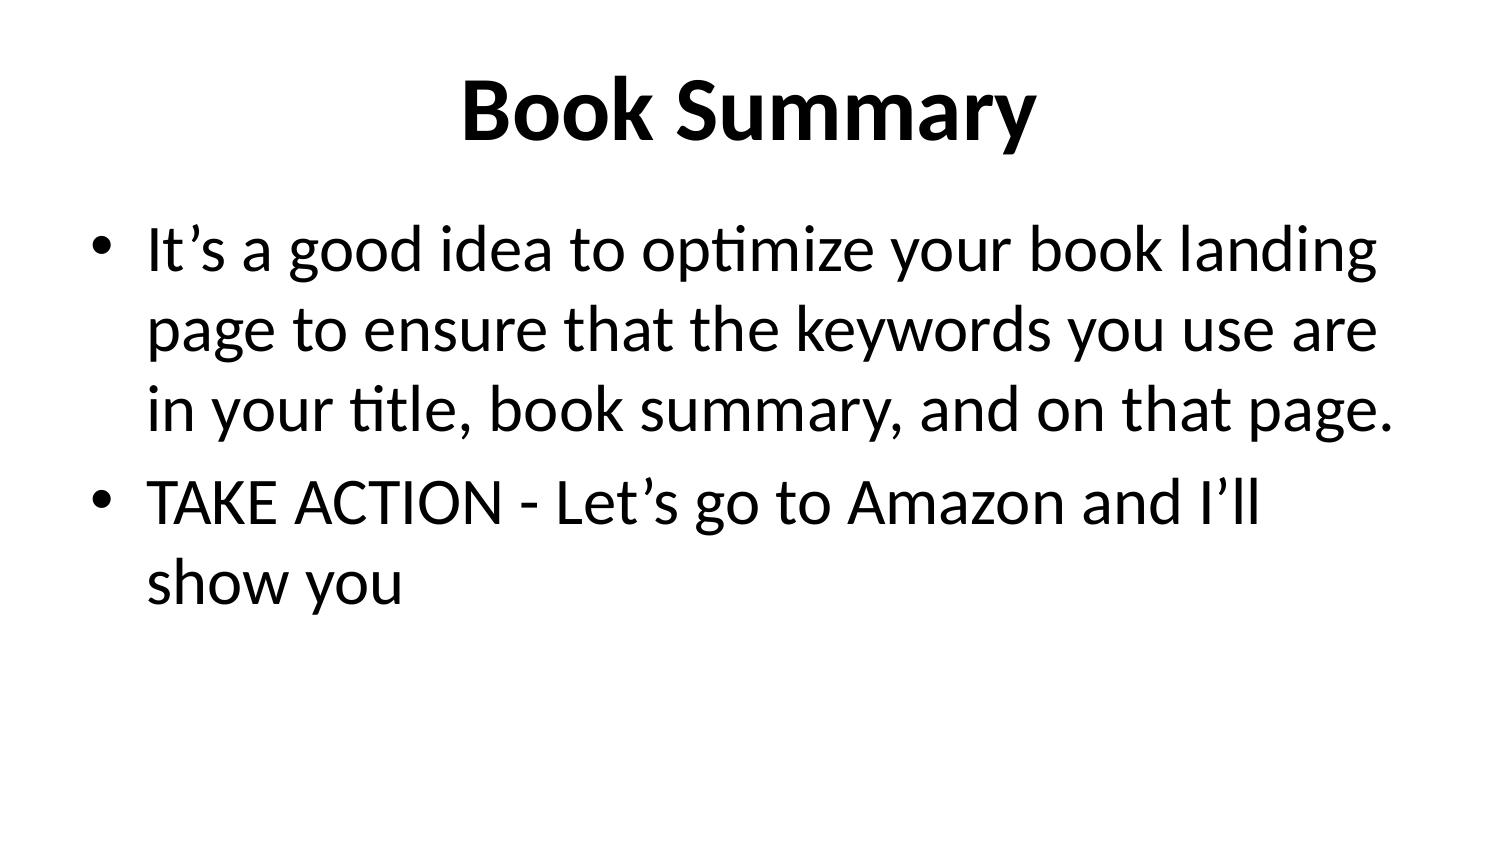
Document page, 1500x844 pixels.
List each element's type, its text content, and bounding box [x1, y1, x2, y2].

list It’s a good idea to optimize your book landing page to ensure that the keywords you use are in your title, book summary, and on that page. TAKE ACTION - Let’s go to Amazon and I’ll show you [75, 196, 1425, 754]
title Book Summary [75, 33, 1425, 175]
